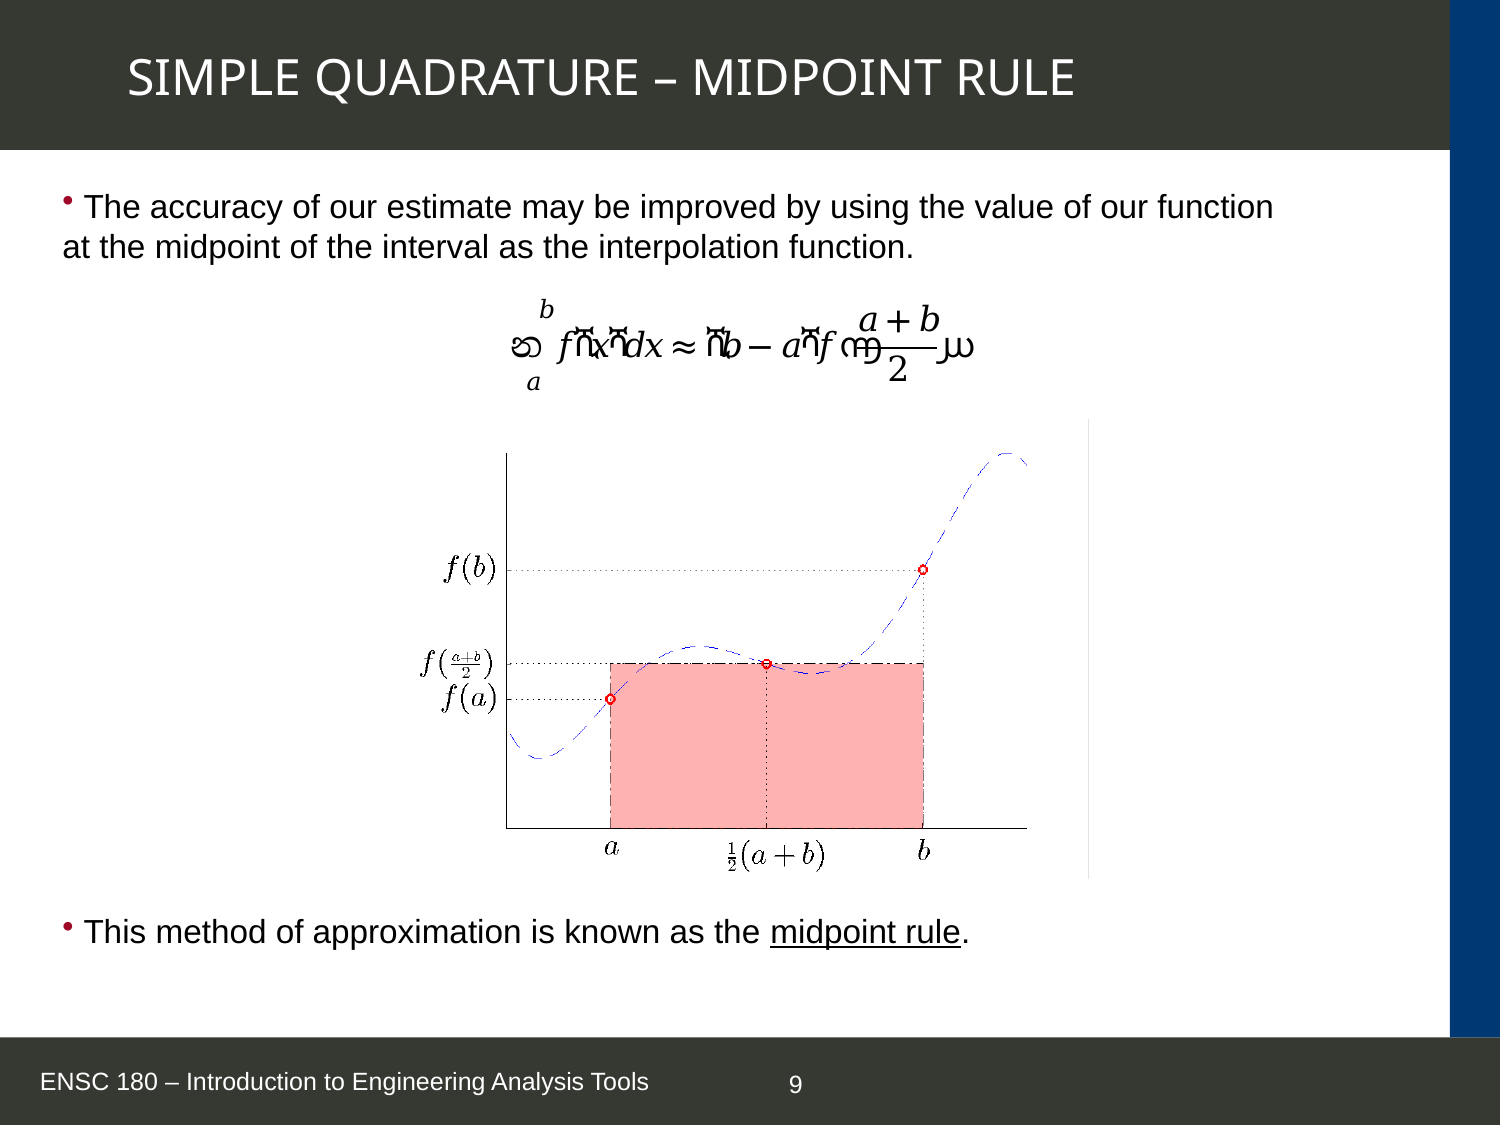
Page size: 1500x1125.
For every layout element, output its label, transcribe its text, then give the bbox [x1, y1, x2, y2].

list The accuracy of our estimate may be improved by using the value of our function at the midpoint of the interval as the interpolation function. This method of approximation is known as the midpoint rule. [47, 177, 1323, 295]
title SIMPLE QUADRATURE – MIDPOINT RULE [112, 37, 1450, 138]
picture [418, 418, 1089, 880]
footer ENSC 180 – Introduction to Engineering Analysis Tools [24, 1057, 740, 1113]
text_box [0, 297, 1468, 429]
list The accuracy of our estimate may be improved by using the value of our function at the midpoint of the interval as the interpolation function. This method of approximation is known as the midpoint rule. [47, 437, 1323, 969]
